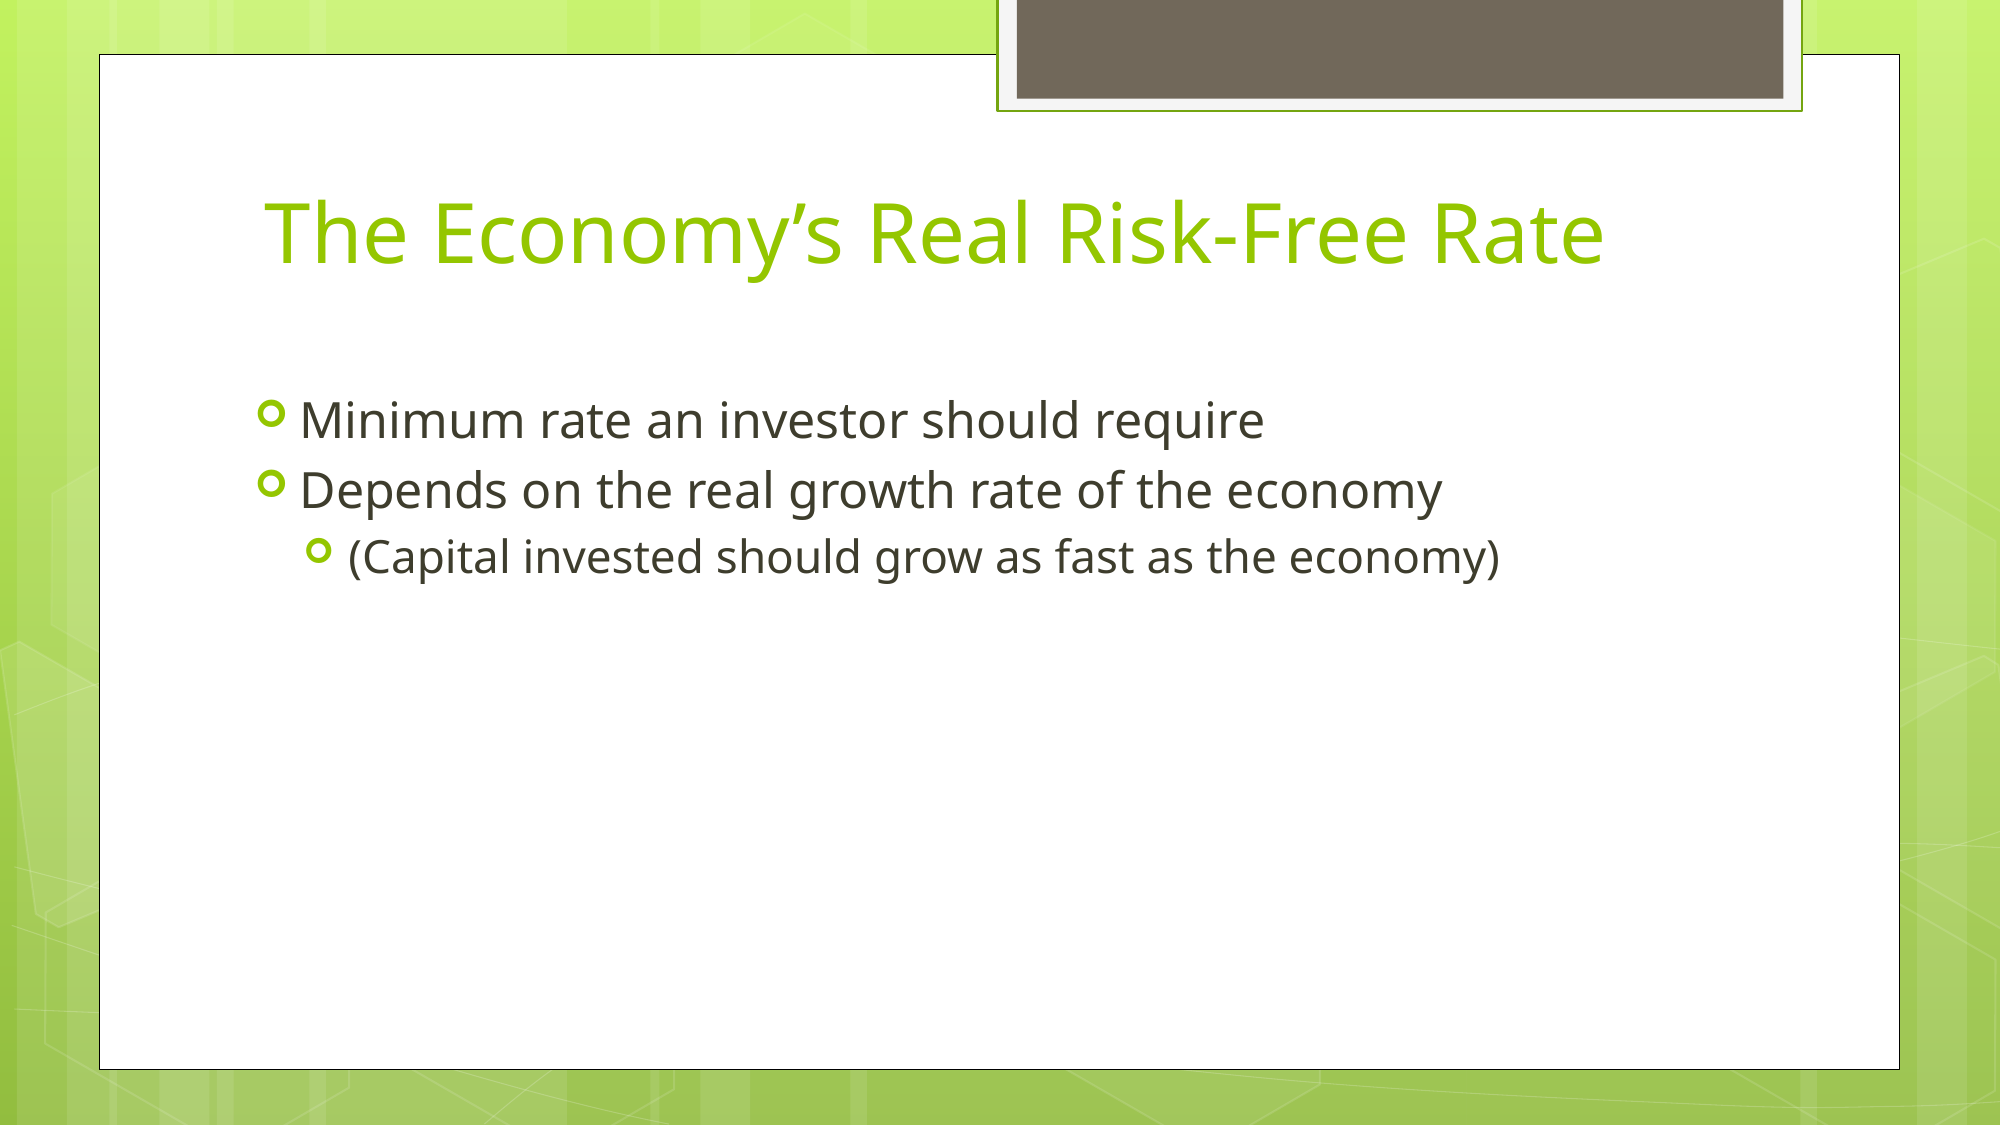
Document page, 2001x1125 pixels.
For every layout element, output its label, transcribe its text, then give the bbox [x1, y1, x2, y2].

list Minimum rate an investor should require Depends on the real growth rate of the economy (Capital invested should grow as fast as the economy) [228, 381, 1711, 957]
title The Economy’s Real Risk-Free Rate [249, 99, 1750, 288]
